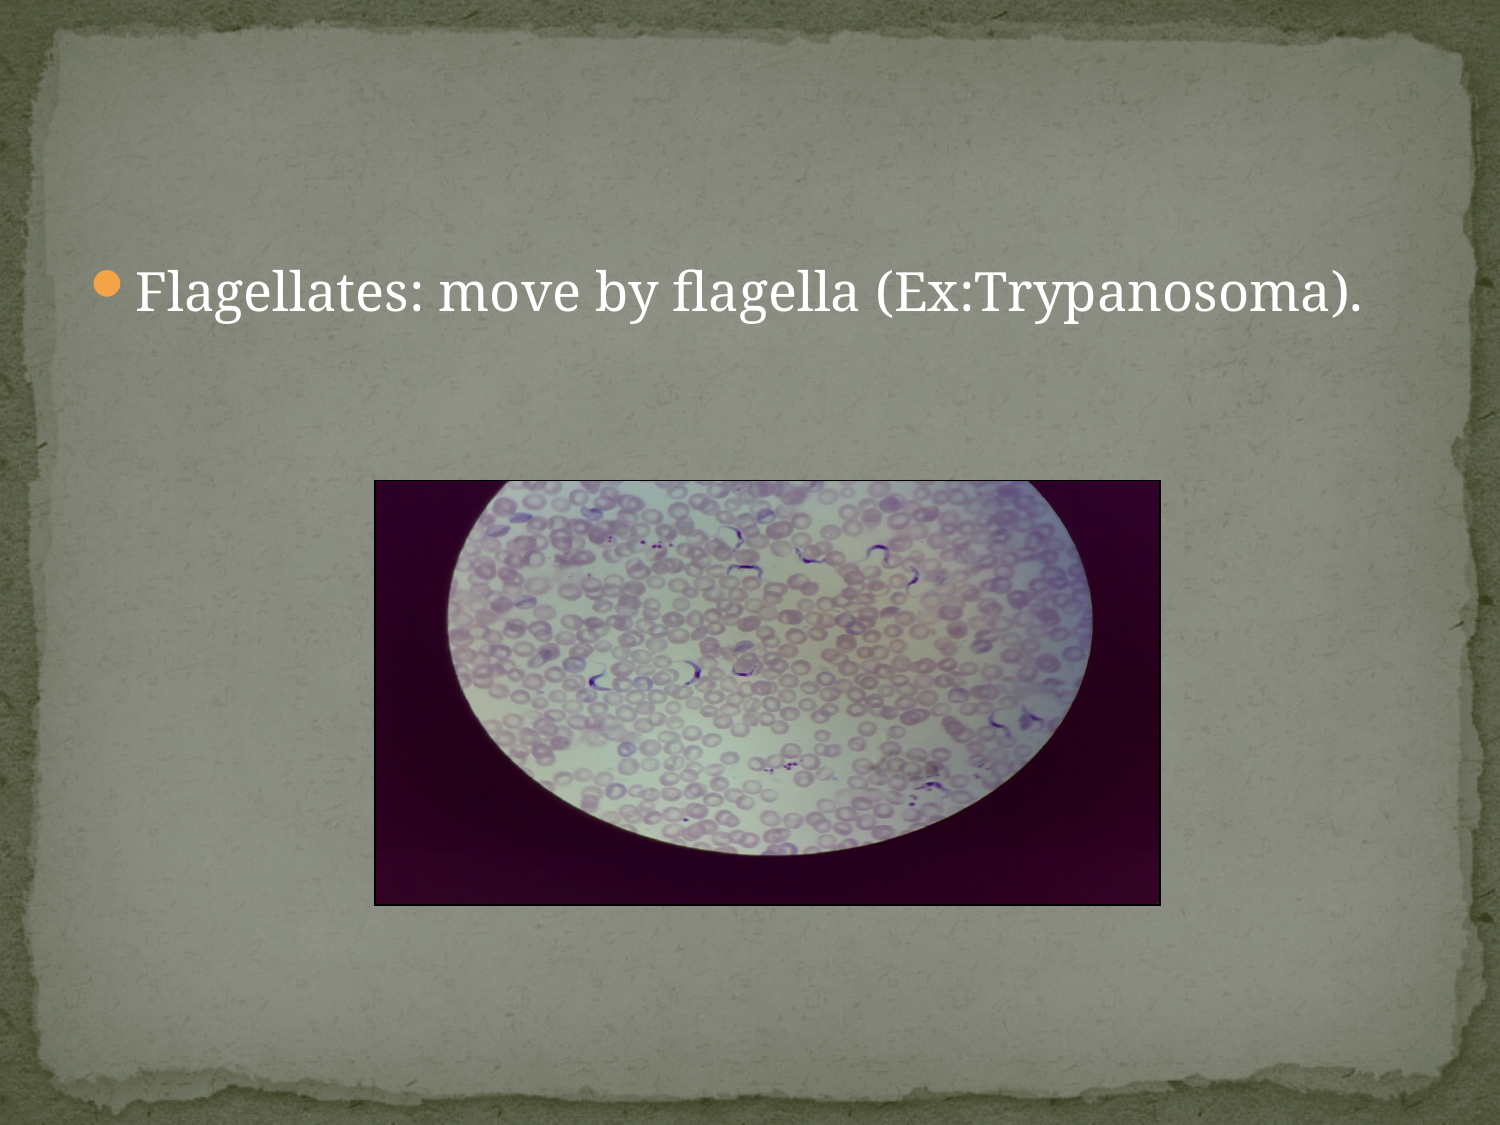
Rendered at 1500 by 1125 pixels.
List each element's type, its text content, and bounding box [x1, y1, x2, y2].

text_box [375, 480, 1161, 906]
list Flagellates: move by flagella (Ex:Trypanosoma). [75, 249, 1425, 1000]
